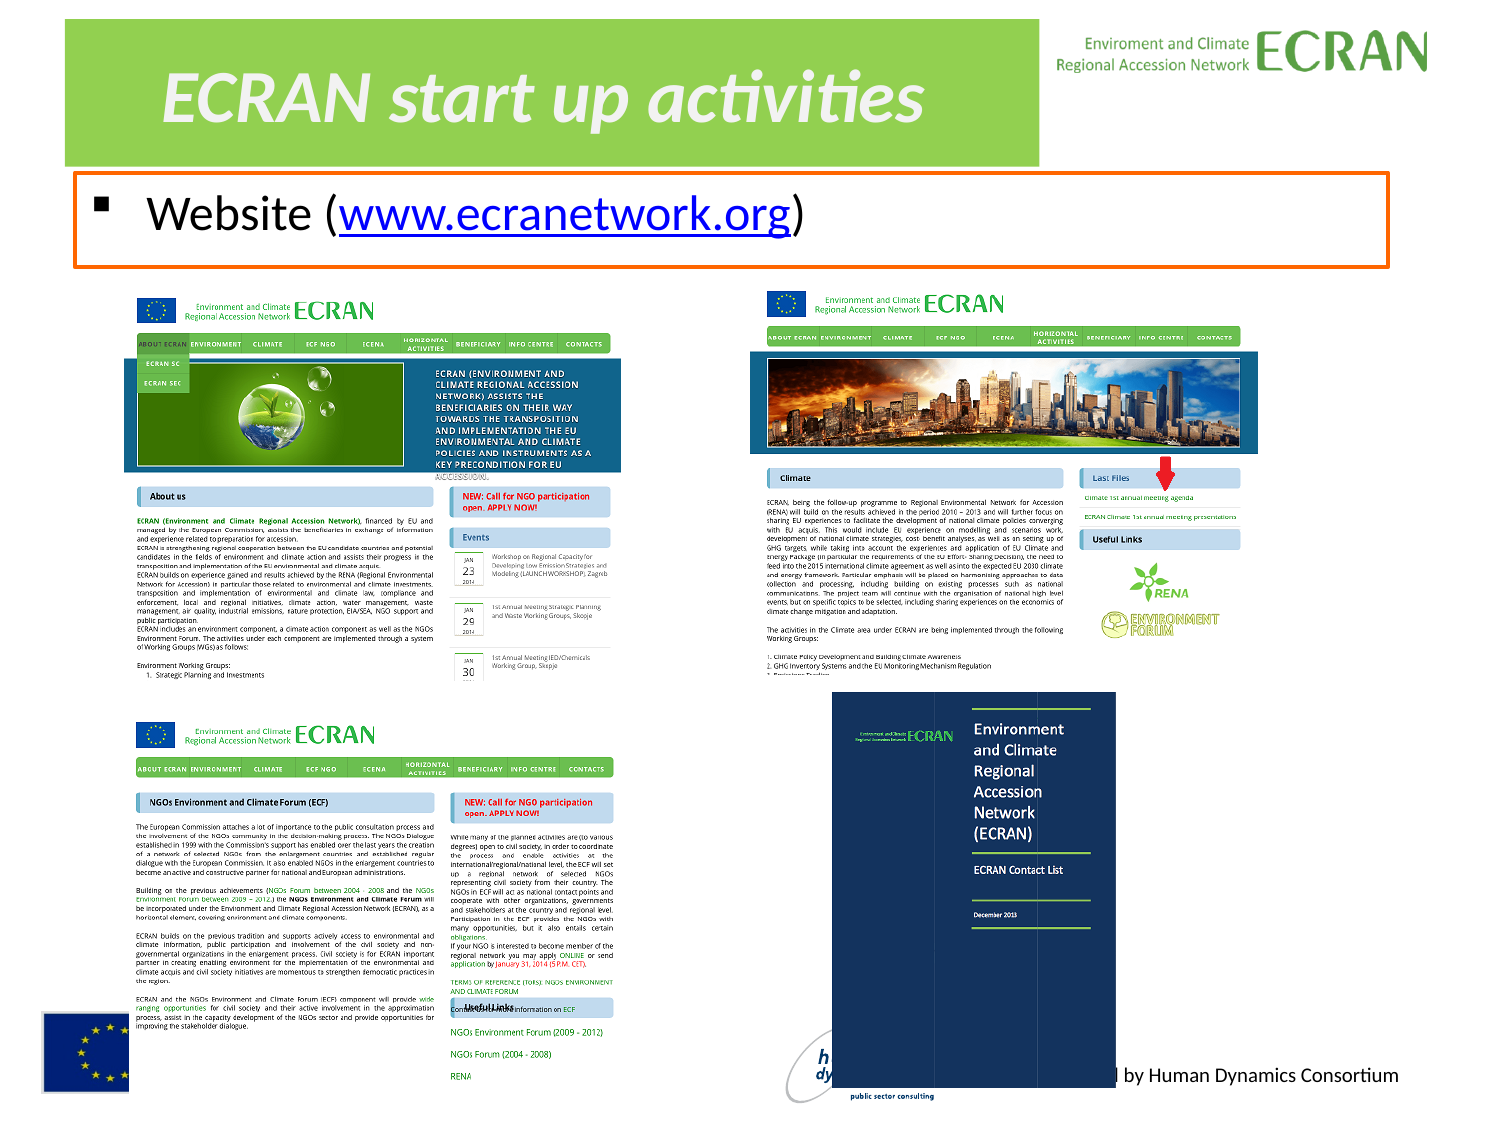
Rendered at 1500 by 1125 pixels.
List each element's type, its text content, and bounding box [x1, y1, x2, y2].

picture [1057, 30, 1427, 73]
title ECRAN start up activities [64, 19, 1040, 167]
picture [123, 284, 621, 470]
picture [749, 278, 1258, 351]
picture [832, 692, 1116, 1089]
picture [749, 354, 1258, 675]
picture [123, 473, 621, 681]
picture [541, 462, 548, 470]
list Website (www.ecranetwork.org) [75, 172, 1388, 268]
picture [41, 709, 621, 1107]
picture [448, 462, 465, 470]
picture [517, 462, 529, 470]
picture [506, 462, 515, 470]
picture [485, 462, 496, 470]
